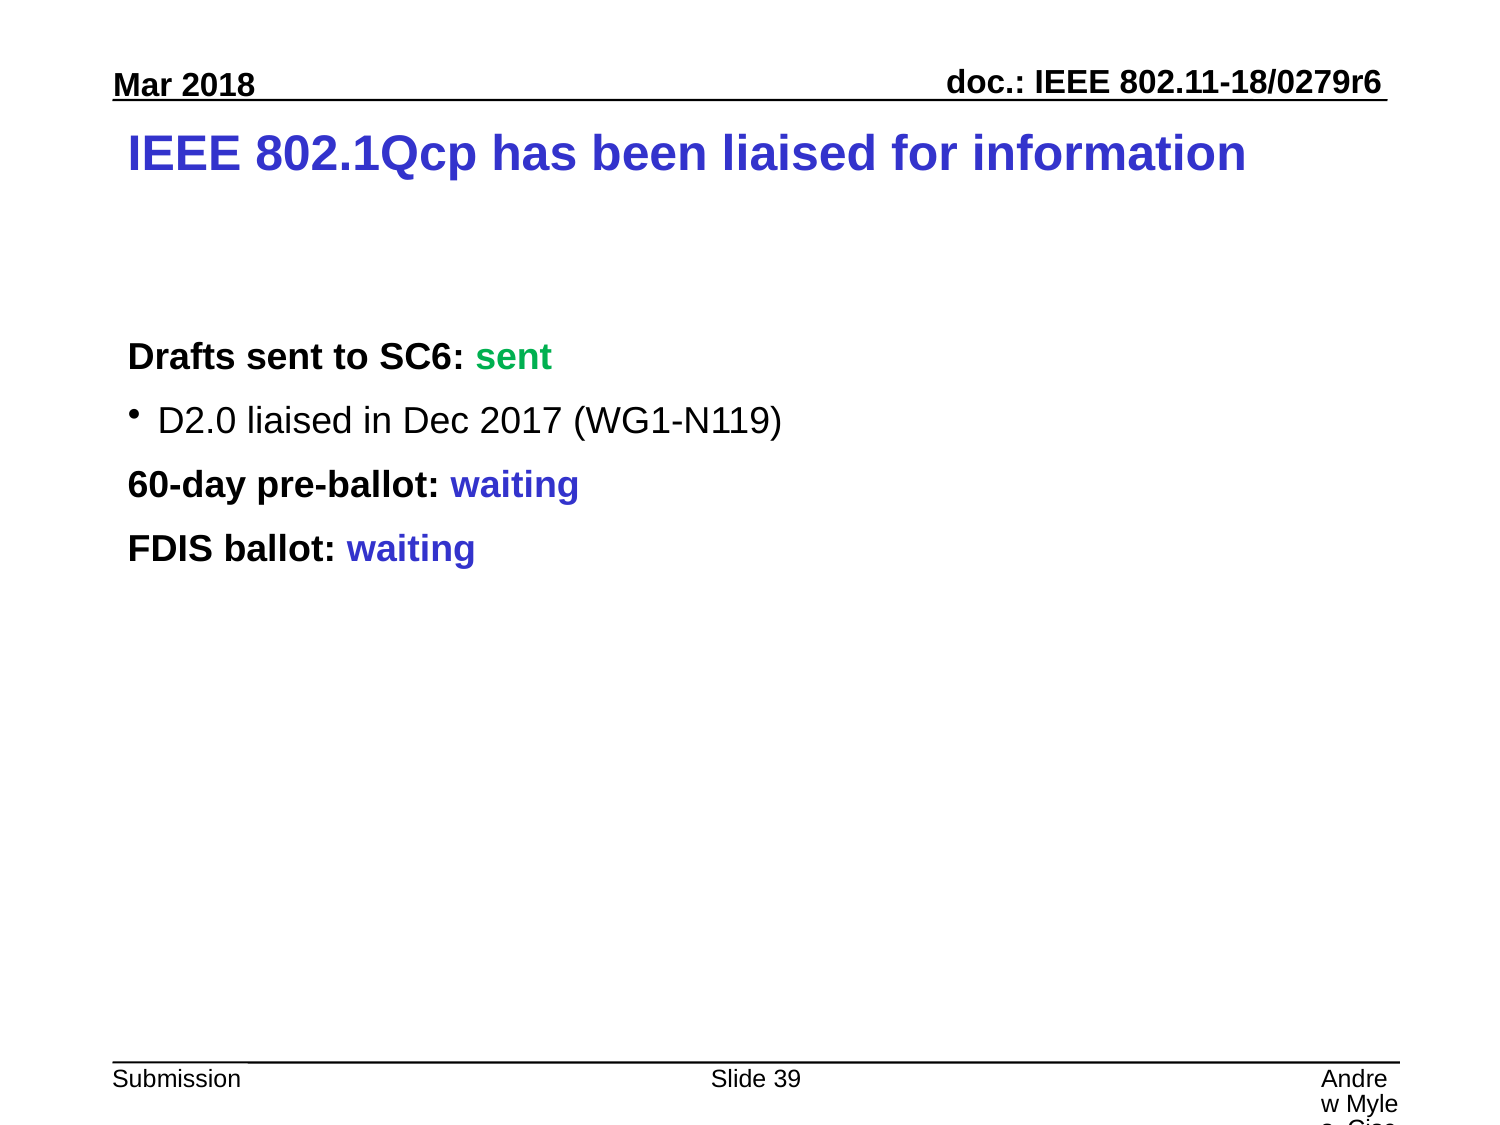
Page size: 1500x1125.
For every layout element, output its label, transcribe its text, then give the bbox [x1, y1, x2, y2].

title IEEE 802.1Qcp has been liaised for information [112, 112, 1388, 288]
slide_number Slide 39 [709, 1061, 803, 1093]
footer Andrew Myles, Cisco [1320, 1061, 1402, 1093]
list Drafts sent to SC6: sent D2.0 liaised in Dec 2017 (WG1-N119) 60-day pre-ballot: waiting FDIS ballot: waiting [112, 324, 1388, 1000]
